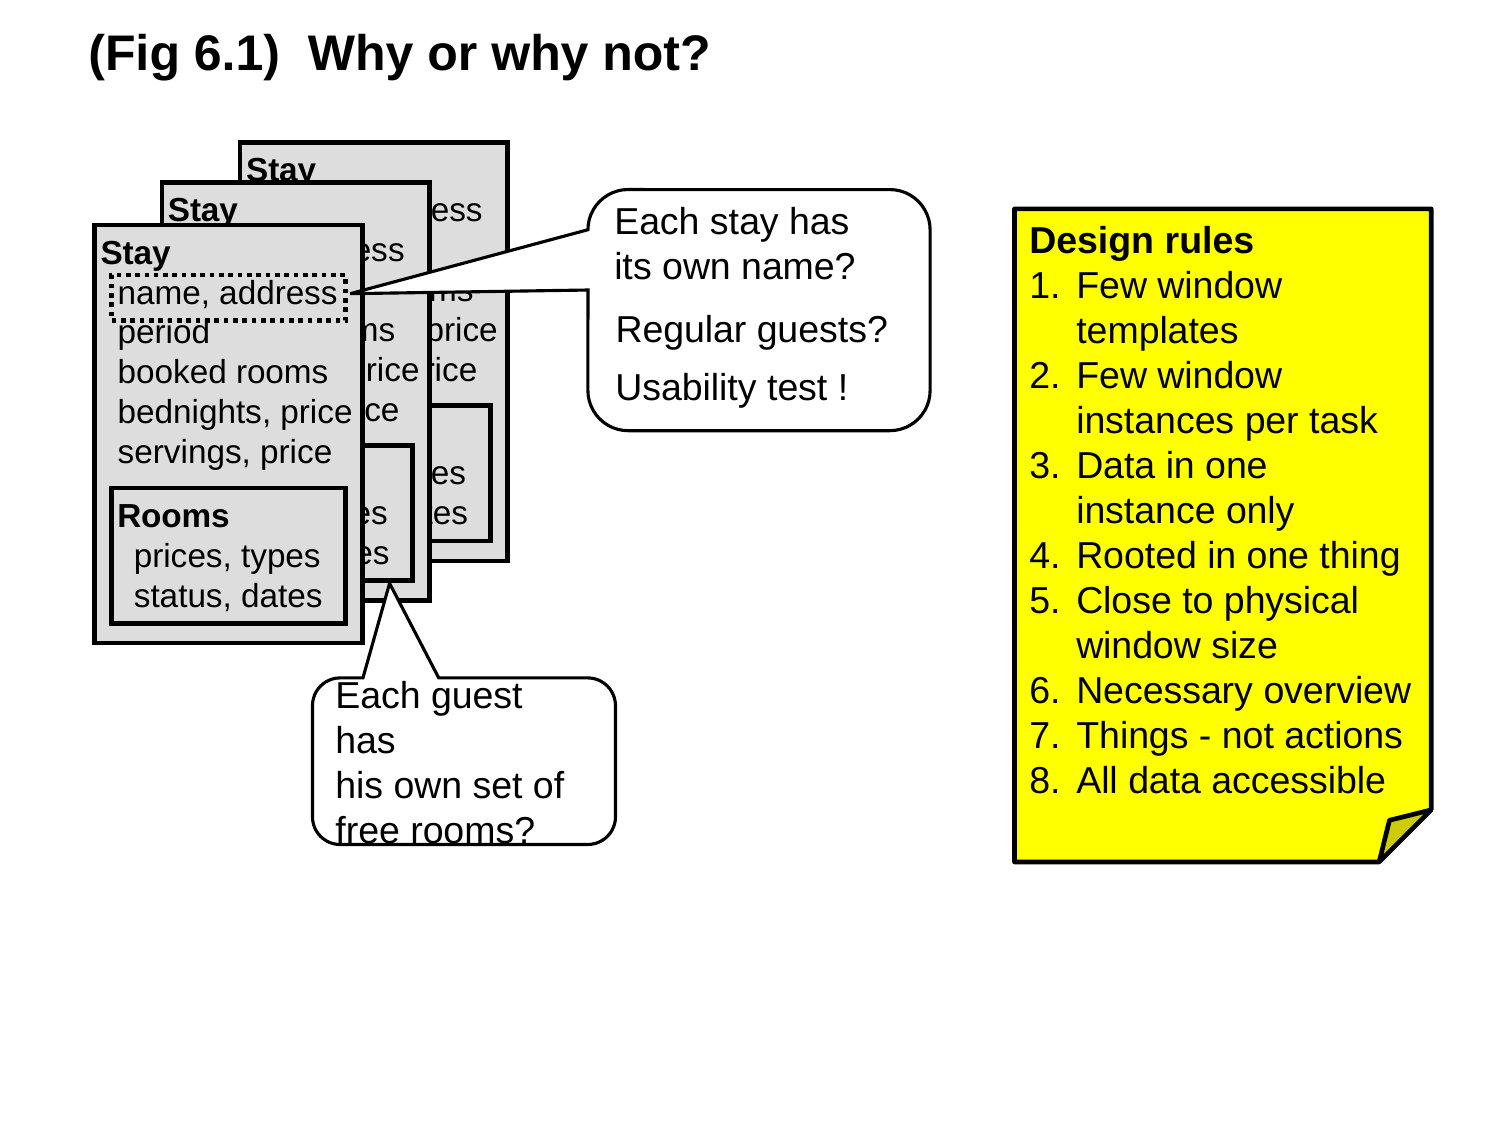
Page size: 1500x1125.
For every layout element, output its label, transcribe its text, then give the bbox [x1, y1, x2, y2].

text_box (Fig 6.1) Why or why not? [73, 12, 1059, 88]
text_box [94, 224, 363, 644]
text_box Design rules 1. Few window templates 2. Few window instances per task 3. Data in one instance only 4. Rooted in one thing 5. Close to physical window size 6. Necessary overview 7. Things - not actions 8. All data accessible [1014, 208, 1432, 862]
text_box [161, 142, 621, 187]
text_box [161, 439, 621, 844]
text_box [111, 189, 931, 431]
